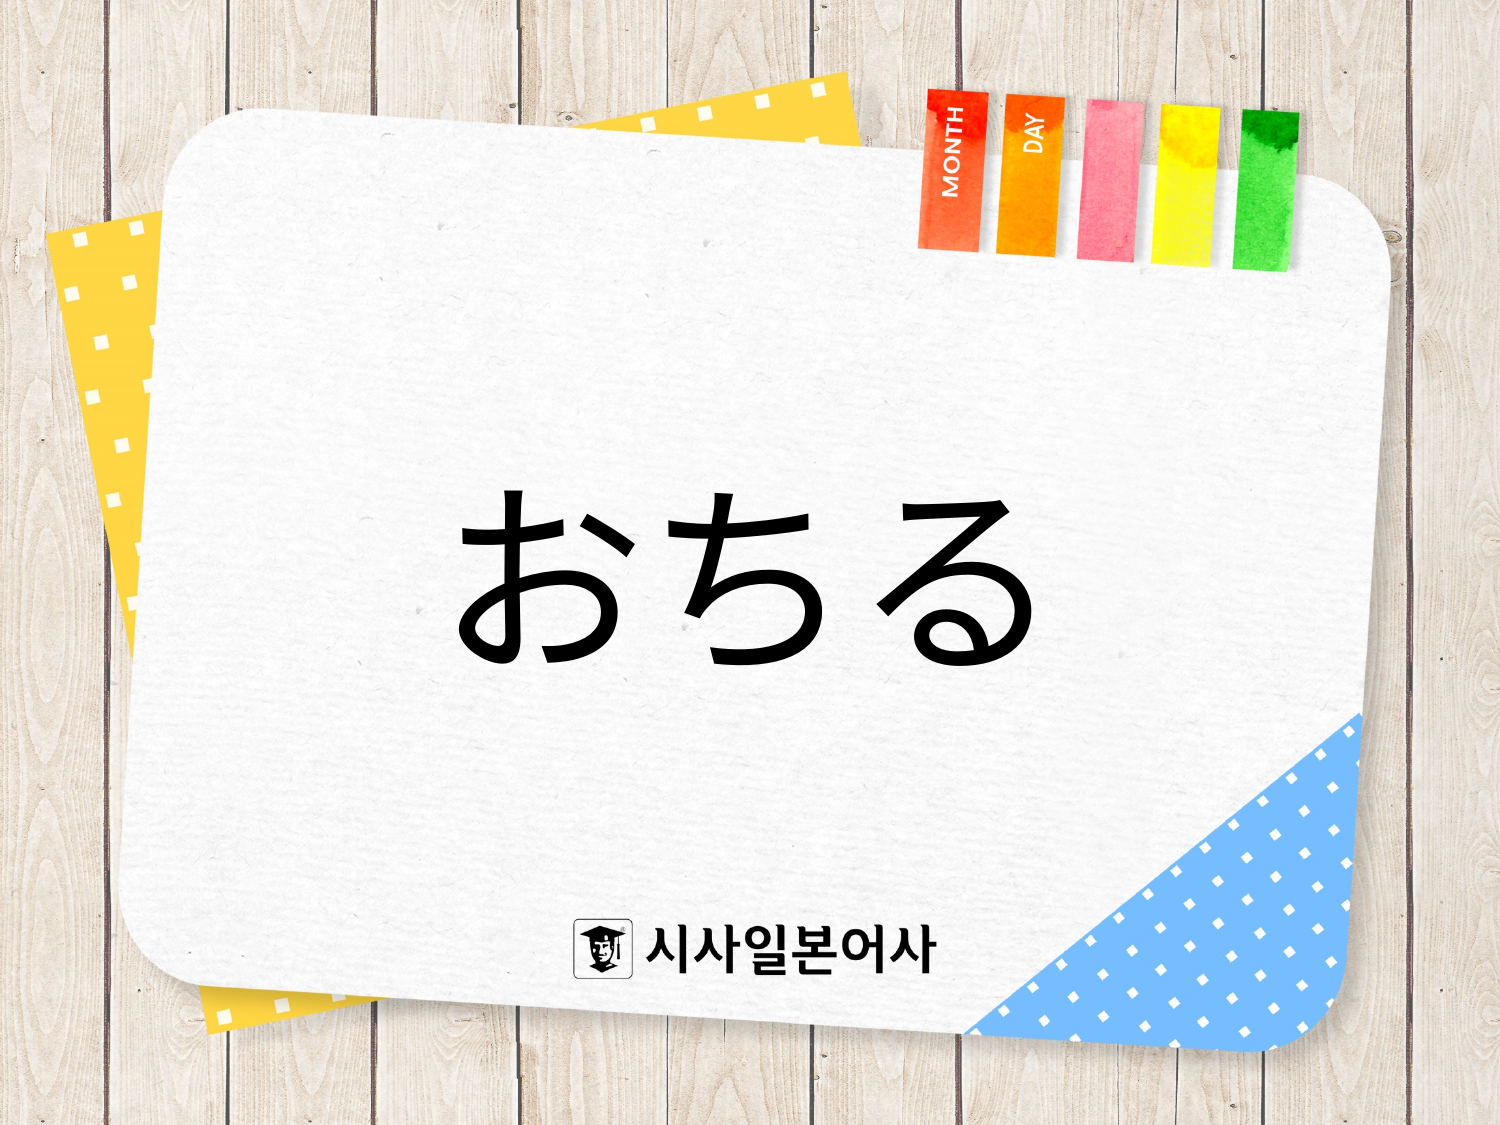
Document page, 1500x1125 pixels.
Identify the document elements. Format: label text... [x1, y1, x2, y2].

title おちる [75, 338, 1425, 811]
picture [0, 0, 1500, 1125]
